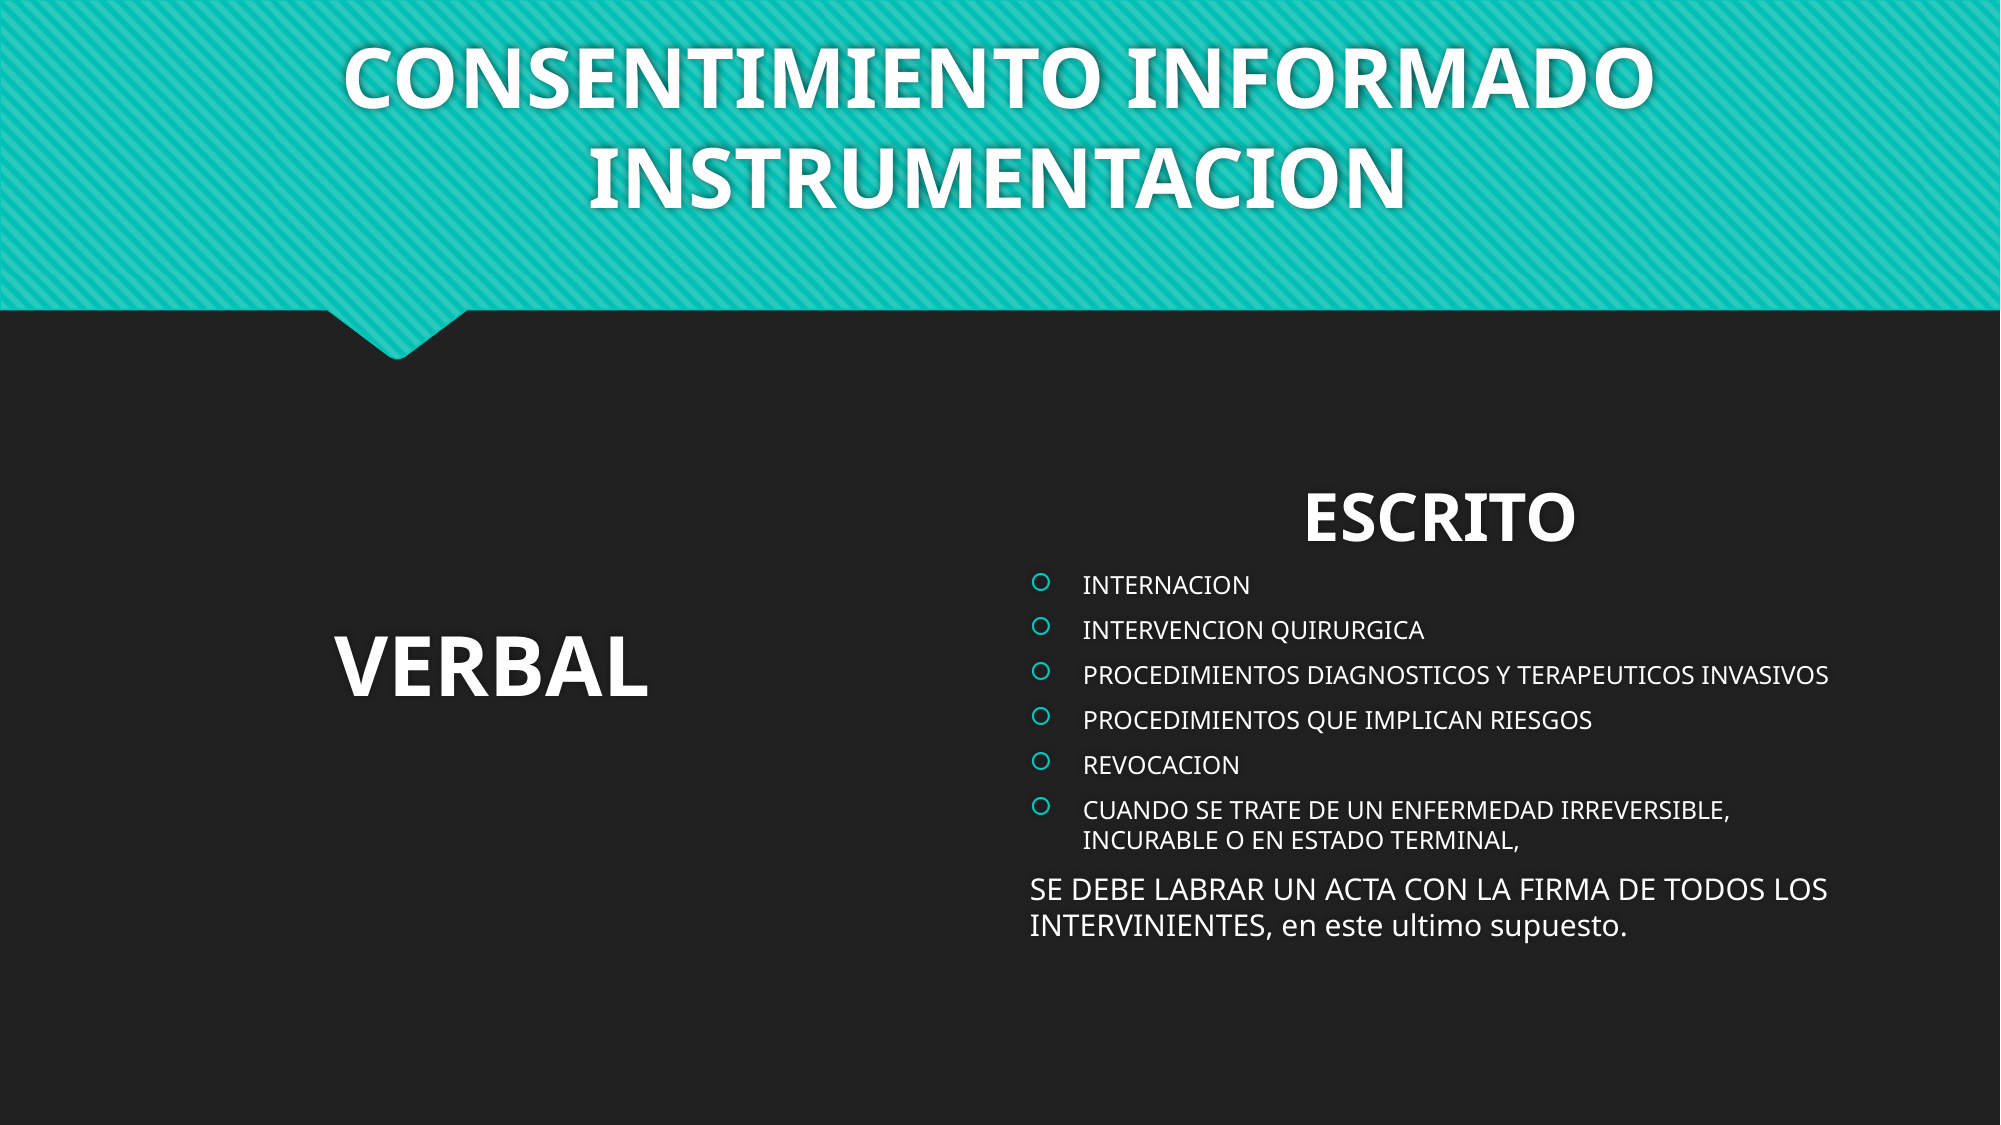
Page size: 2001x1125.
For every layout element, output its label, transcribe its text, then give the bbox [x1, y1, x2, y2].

list ESCRITO INTERNACION INTERVENCION QUIRURGICA PROCEDIMIENTOS DIAGNOSTICOS Y TERAPEUTICOS INVASIVOS PROCEDIMIENTOS QUE IMPLICAN RIESGOS REVOCACION CUANDO SE TRATE DE UN ENFERMEDAD IRREVERSIBLE, INCURABLE O EN ESTADO TERMINAL, SE DEBE LABRAR UN ACTA CON LA FIRMA DE TODOS LOS INTERVINIENTES, en este ultimo supuesto. [1014, 364, 1868, 962]
title CONSENTIMIENTO INFORMADO INSTRUMENTACION [132, 73, 1868, 233]
list VERBAL [134, 364, 985, 962]
